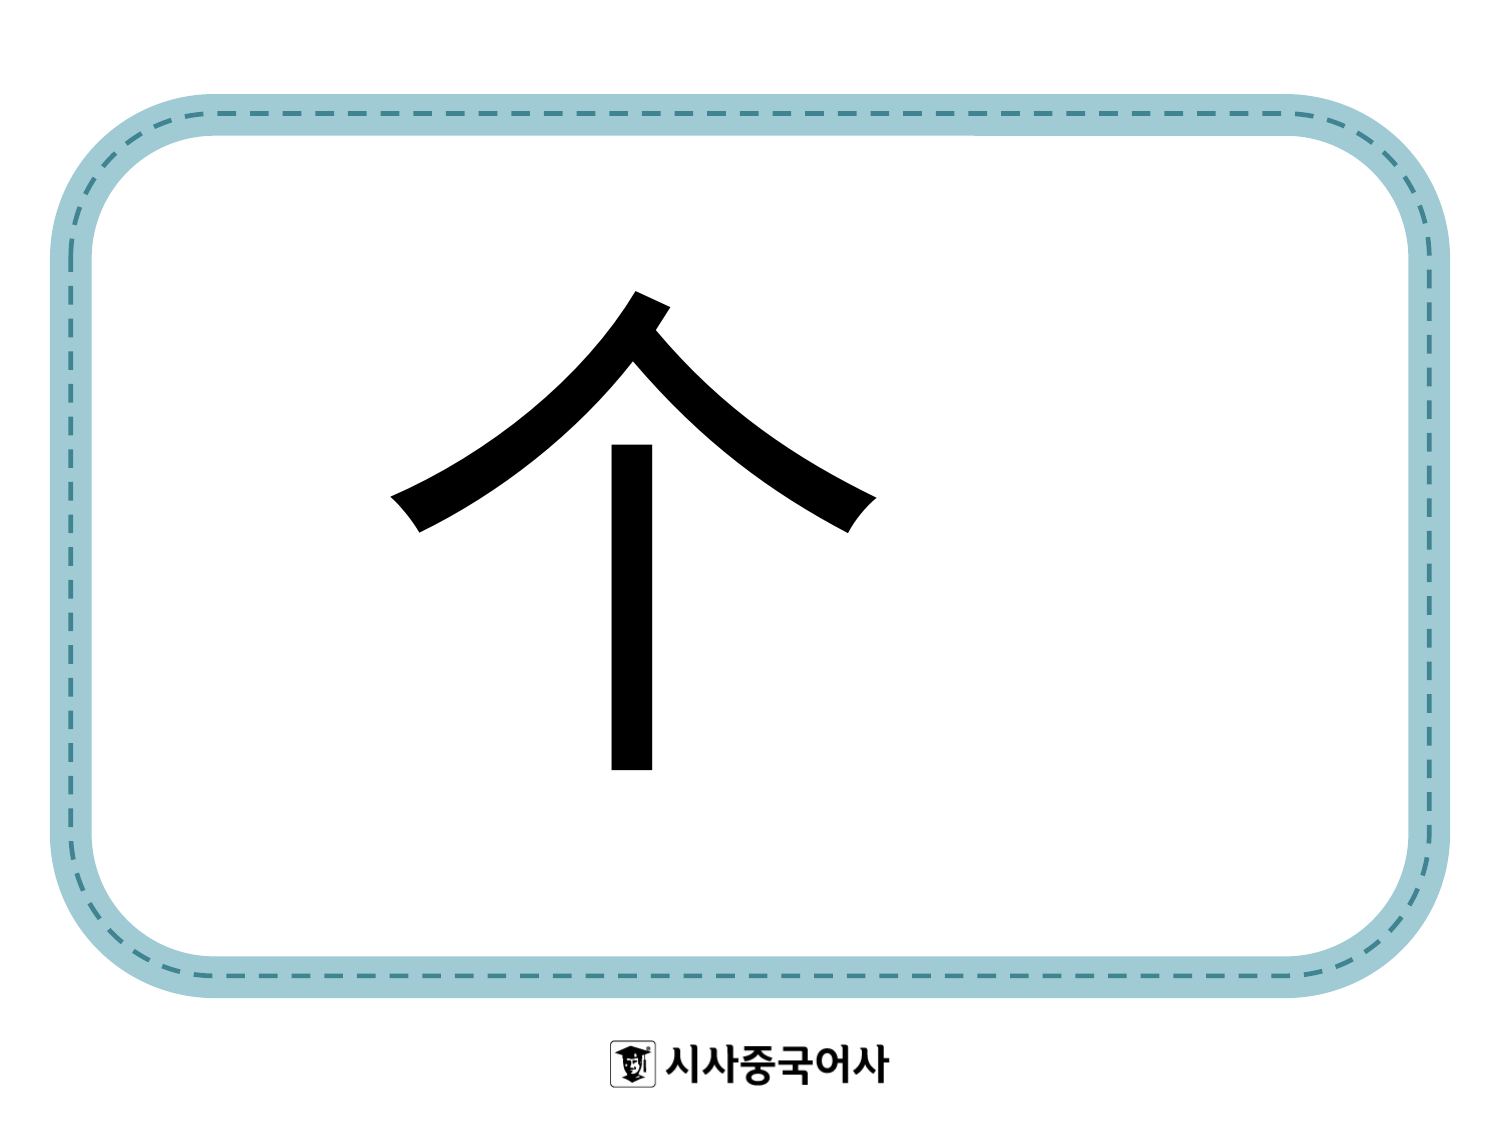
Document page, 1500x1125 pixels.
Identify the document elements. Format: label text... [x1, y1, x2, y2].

picture [602, 1034, 898, 1094]
text_box 个 [145, 189, 1354, 853]
